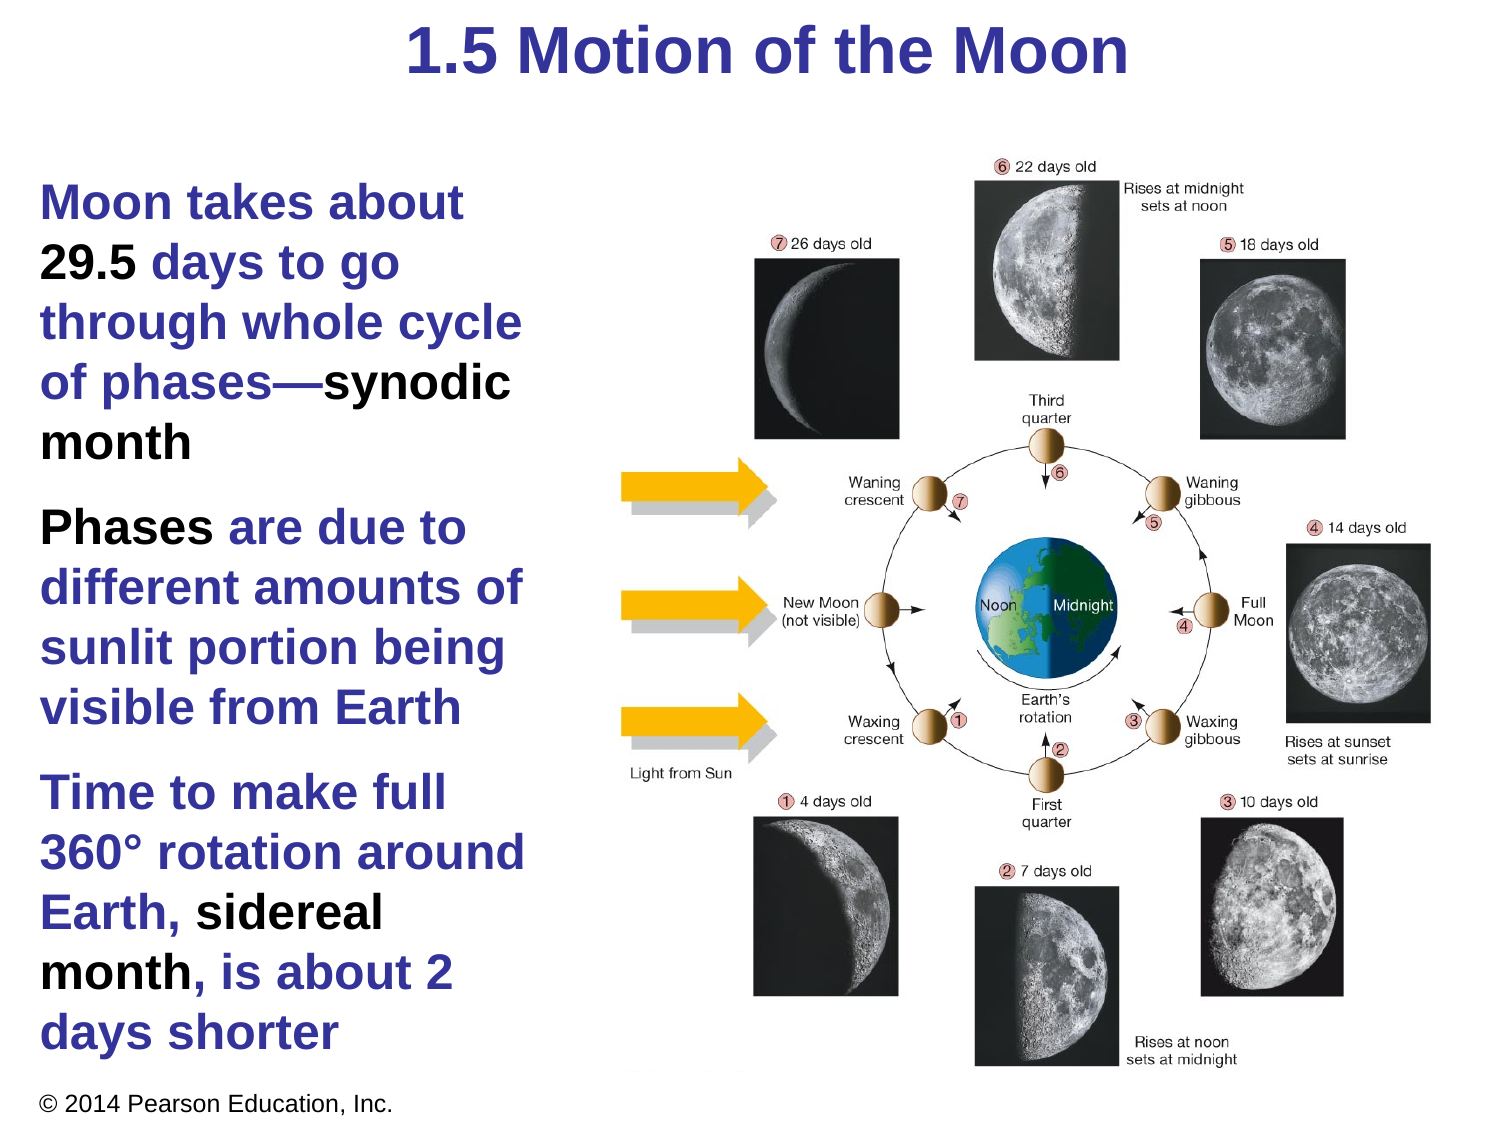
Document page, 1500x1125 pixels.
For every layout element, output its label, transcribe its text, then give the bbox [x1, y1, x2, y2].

text_box Moon takes about 29.5 days to go through whole cycle of phases—synodic month Phases are due to different amounts of sunlit portion being visible from Earth Time to make full 360° rotation around Earth, sidereal month, is about 2 days shorter [24, 162, 563, 1068]
text_box 1.5 Motion of the Moon [87, 0, 1450, 95]
picture [612, 149, 1439, 1072]
